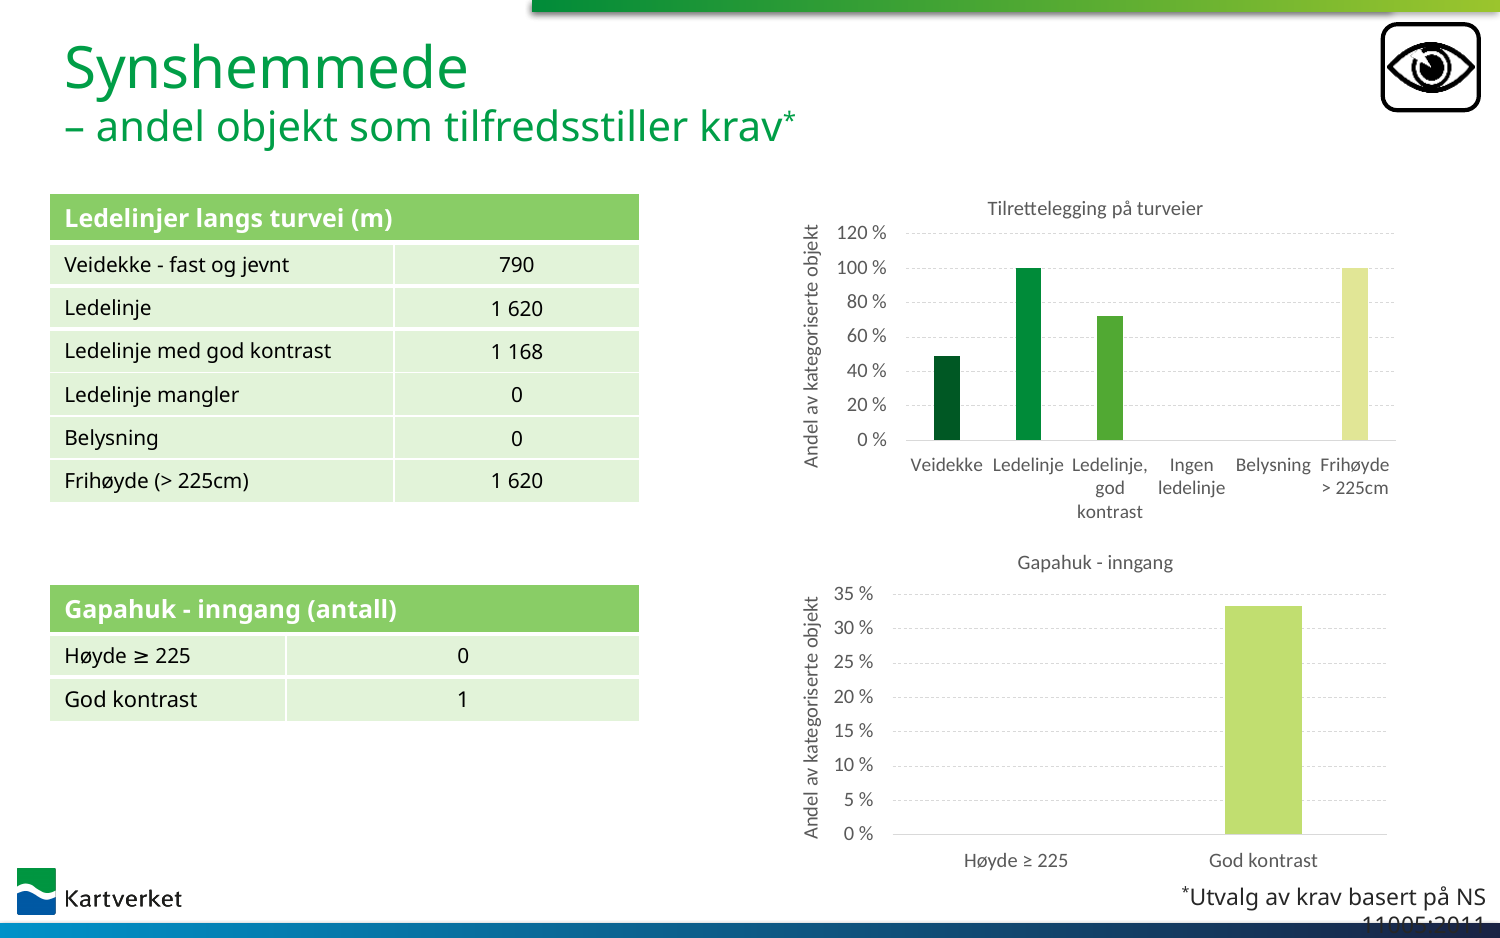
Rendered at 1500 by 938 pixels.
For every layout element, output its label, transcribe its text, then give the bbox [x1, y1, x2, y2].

table_cell 1 168 [395, 331, 639, 372]
table_cell 0 [395, 373, 639, 415]
table_cell Frihøyde (> 225cm) [50, 460, 393, 502]
table_cell 0 [287, 636, 639, 675]
table_cell Ledelinje med god kontrast [50, 331, 393, 372]
table_cell 1 [287, 679, 639, 721]
table_header Ledelinjer langs turvei (m) [50, 194, 639, 240]
table_cell Belysning [50, 417, 393, 458]
table_cell 1 620 [395, 460, 639, 502]
table_cell 790 [395, 245, 639, 284]
table_cell Høyde ≥ 225 [50, 636, 285, 675]
table_cell Ledelinje [50, 288, 393, 327]
table_header Gapahuk - inngang (antall) [50, 585, 639, 632]
picture [791, 187, 1400, 526]
text_box *Utvalg av krav basert på NS 11005:2011 [1068, 873, 1500, 938]
table_cell 0 [395, 417, 639, 458]
table_cell Ledelinje mangler [50, 373, 393, 415]
table_cell Veidekke - fast og jevnt [50, 245, 393, 284]
picture [791, 541, 1400, 880]
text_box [1382, 24, 1480, 111]
table_cell God kontrast [50, 679, 285, 721]
text_box Synshemmede – andel objekt som tilfredsstiller krav* [49, 24, 1431, 158]
table_cell 1 620 [395, 288, 639, 327]
